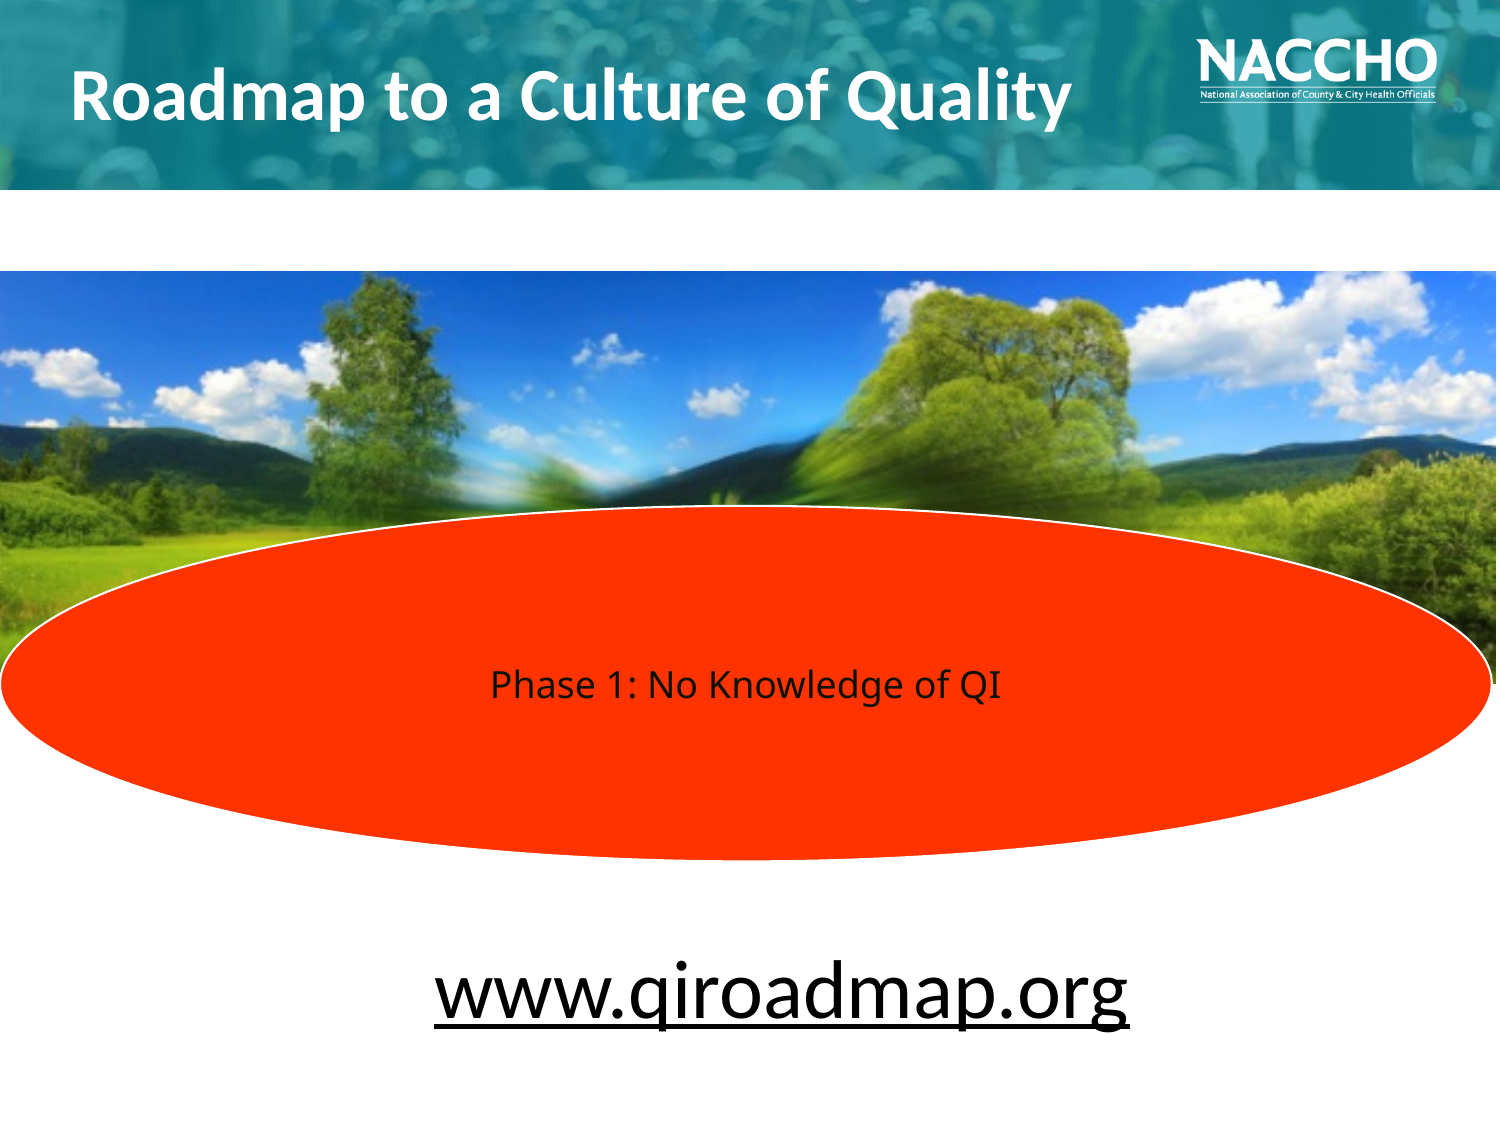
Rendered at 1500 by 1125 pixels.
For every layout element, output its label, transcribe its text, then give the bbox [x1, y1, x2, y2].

text_box www.qiroadmap.org [419, 927, 1197, 1043]
picture [0, 0, 1500, 190]
picture [0, 271, 1496, 684]
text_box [0, 505, 1492, 862]
